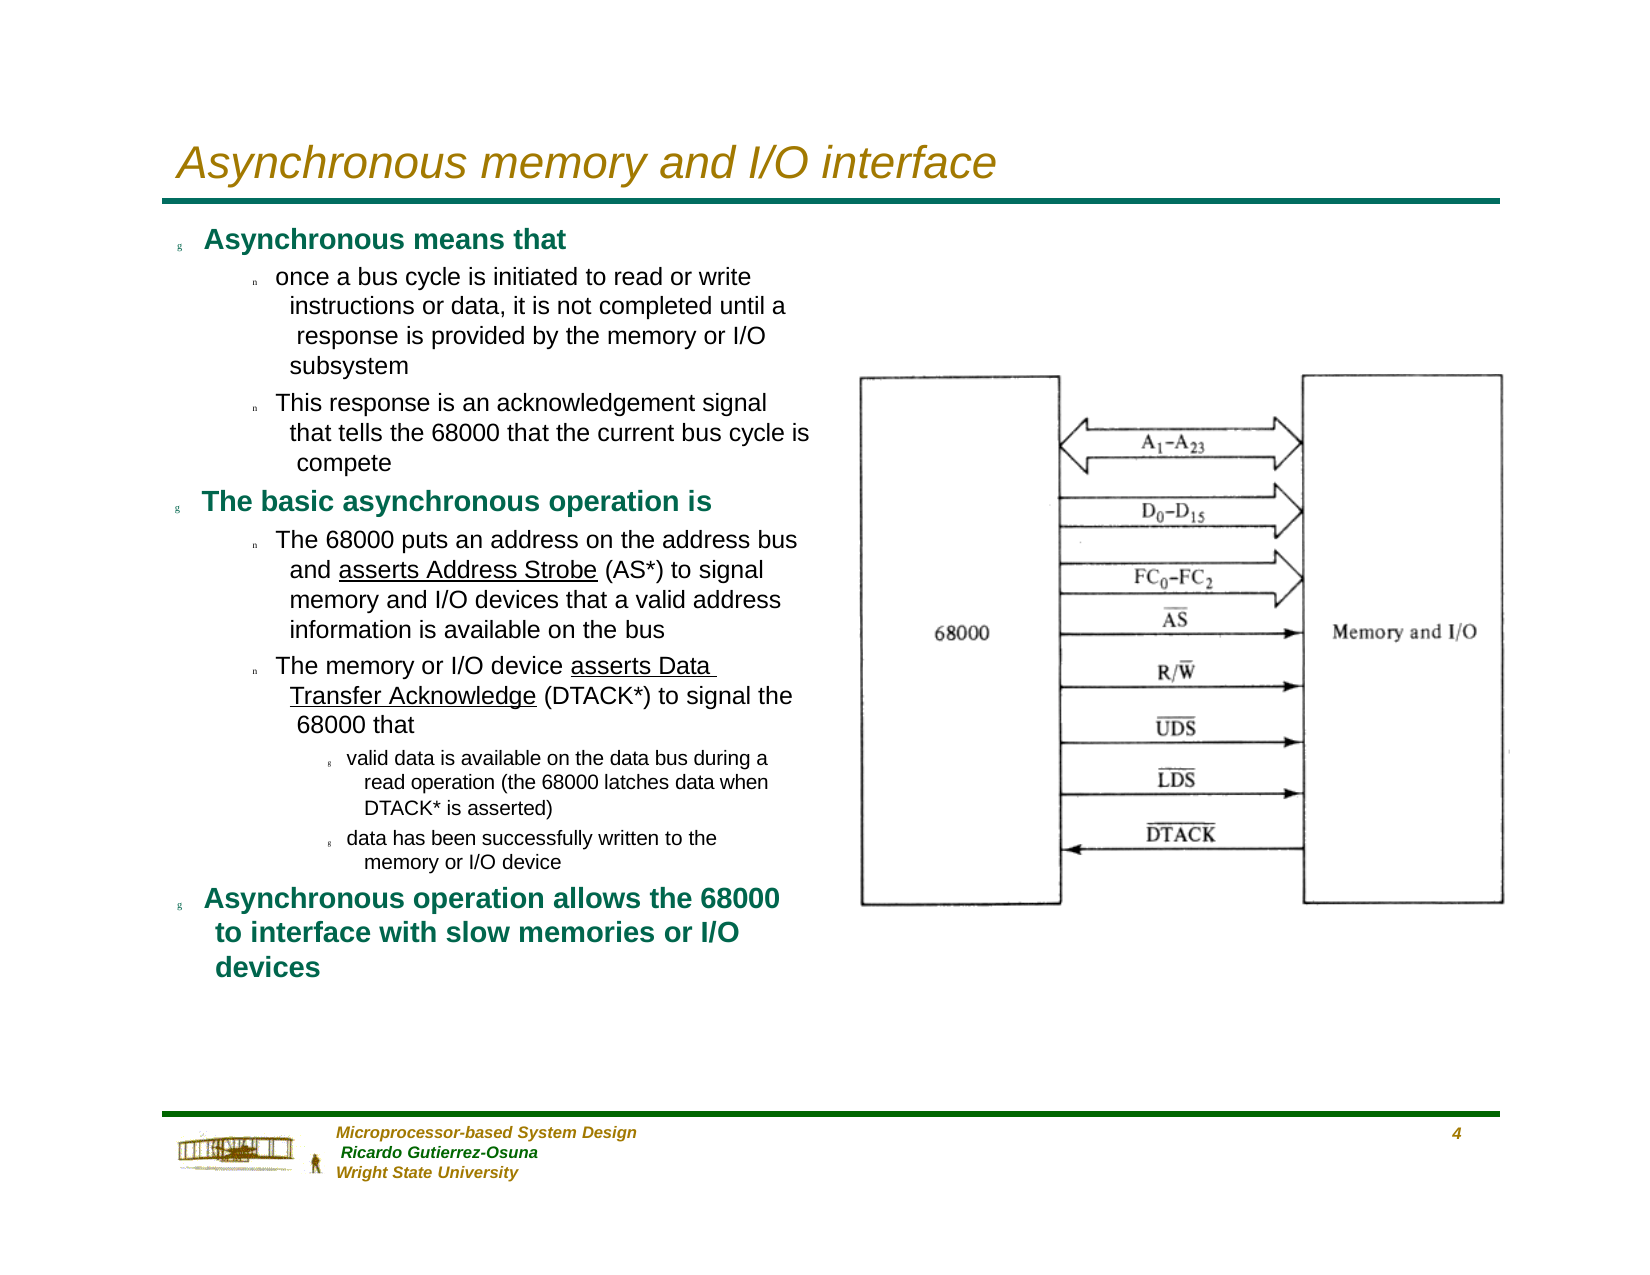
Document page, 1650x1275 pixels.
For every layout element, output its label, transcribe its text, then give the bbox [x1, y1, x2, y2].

title Asynchronous memory and I/O interface [175, 130, 1001, 346]
text_box [859, 374, 1510, 907]
picture [175, 1131, 325, 1174]
footer Microprocessor-based System Design Ricardo Gutierrez-Osuna Wright State University [334, 1121, 642, 1275]
slide_number 10 [1448, 1122, 1476, 1275]
text_box g Asynchronous means that n once a bus cycle is initiated to read or write instructions or data, it is not completed until a response is provided by the memory or I/O subsystem n This response is an acknowledgement signal that tells the 68000 that the current bus cycle is compete g The basic asynchronous operation is n The 68000 puts an address on the address bus and asserts Address Strobe (AS*) to signal memory and I/O devices that a valid address information is available on the bus n The memory or I/O device asserts Data Transfer Acknowledge (DTACK*) to signal the 68000 that g valid data is available on the data bus during a read operation (the 68000 latches data when DTACK* is asserted) g data has been successfully written to the memory or I/O device g Asynchronous operation allows the 68000 to interface with slow memories or I/O devices [175, 210, 815, 985]
